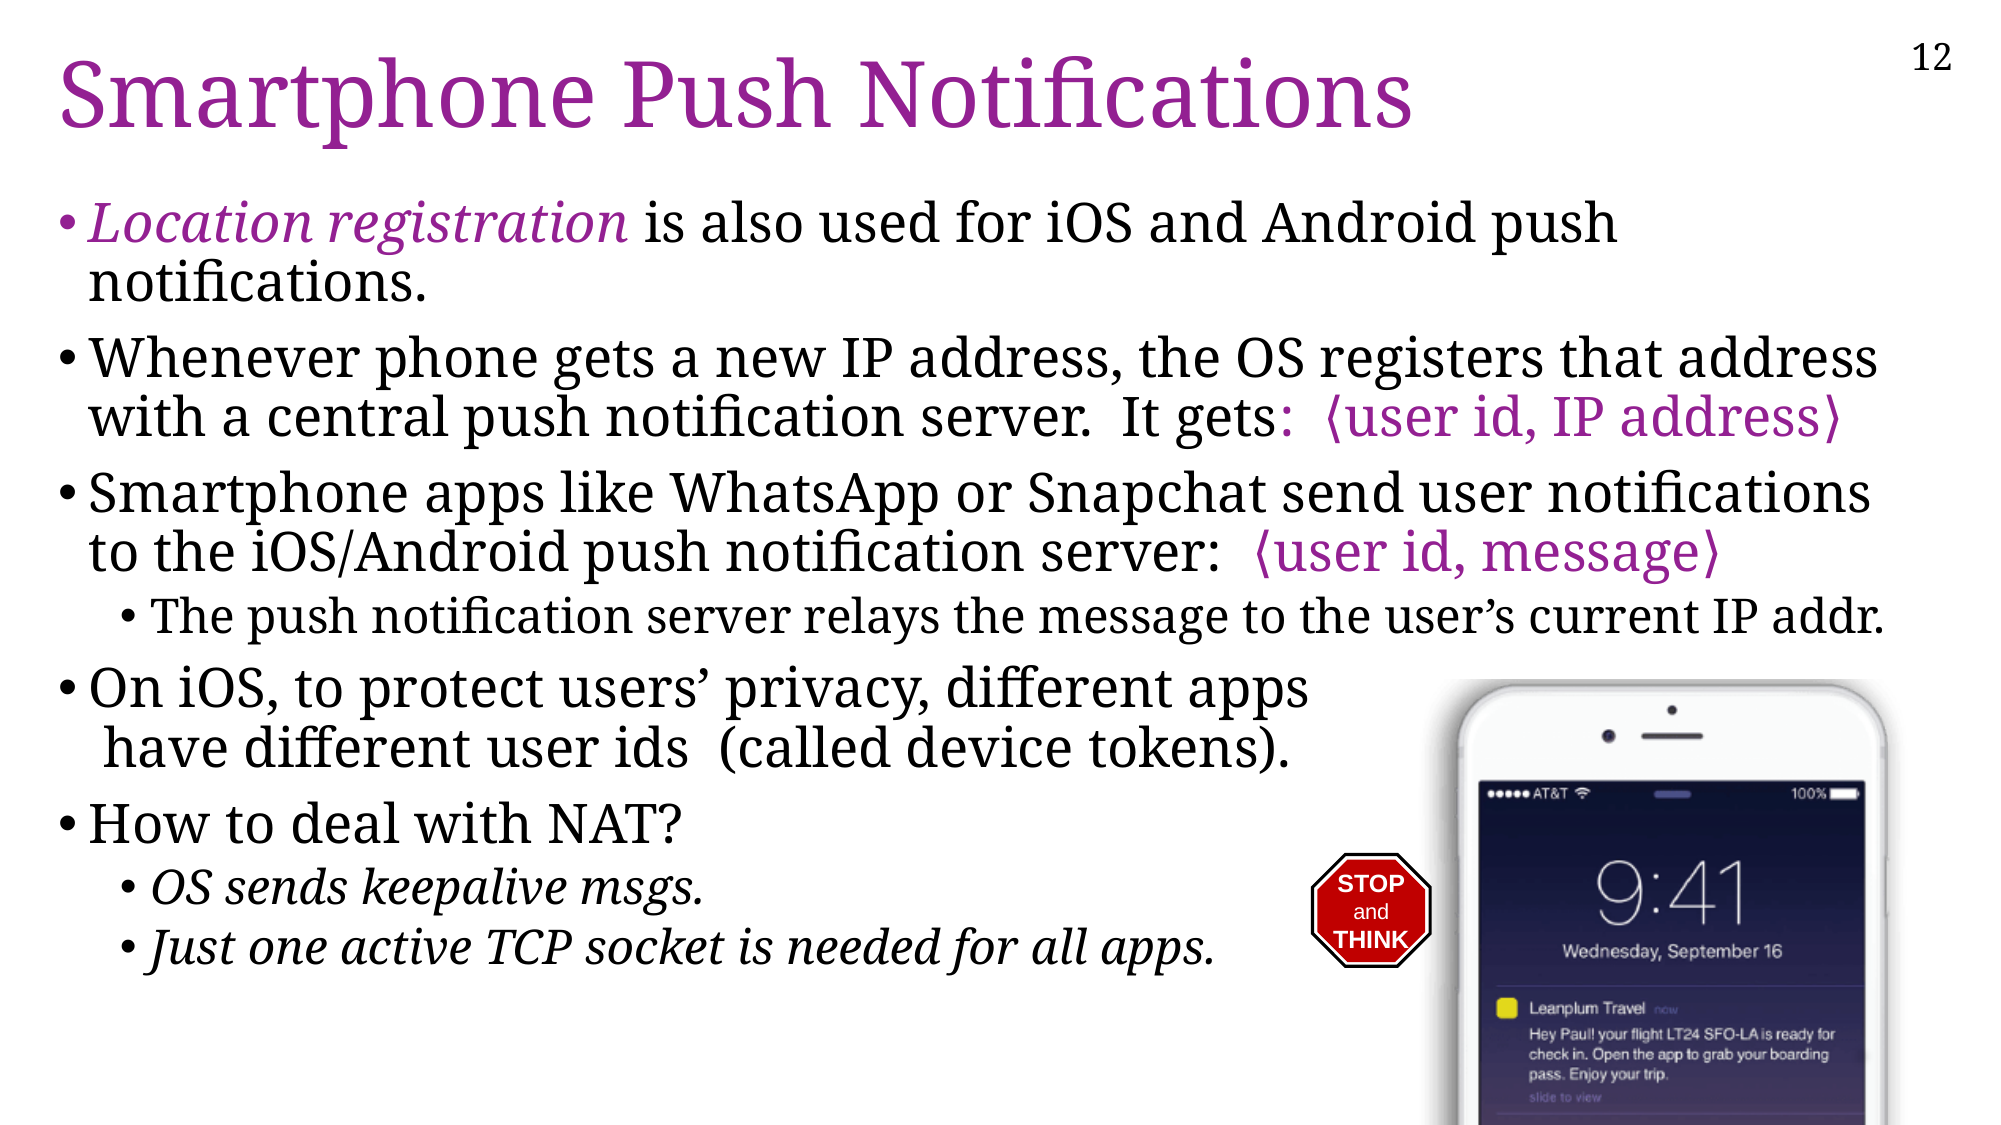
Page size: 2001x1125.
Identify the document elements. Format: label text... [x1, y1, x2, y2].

picture [1187, 679, 2000, 1125]
title Smartphone Push Notifications [43, 25, 1953, 171]
list Location registration is also used for iOS and Android push notifications. Whenever phone gets a new IP address, the OS registers that address with a central push notification server. It gets: ⟨user id, IP address⟩ Smartphone apps like WhatsApp or Snapchat send user notifications to the iOS/Android push notification server: ⟨user id, message⟩ The push notification server relays the message to the user’s current IP addr. On iOS, to protect users’ privacy, different apps have different user ids (called device tokens). How to deal with NAT? OS sends keepalive msgs. Just one active TCP socket is needed for all apps. [43, 188, 1953, 1106]
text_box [1312, 854, 1431, 967]
